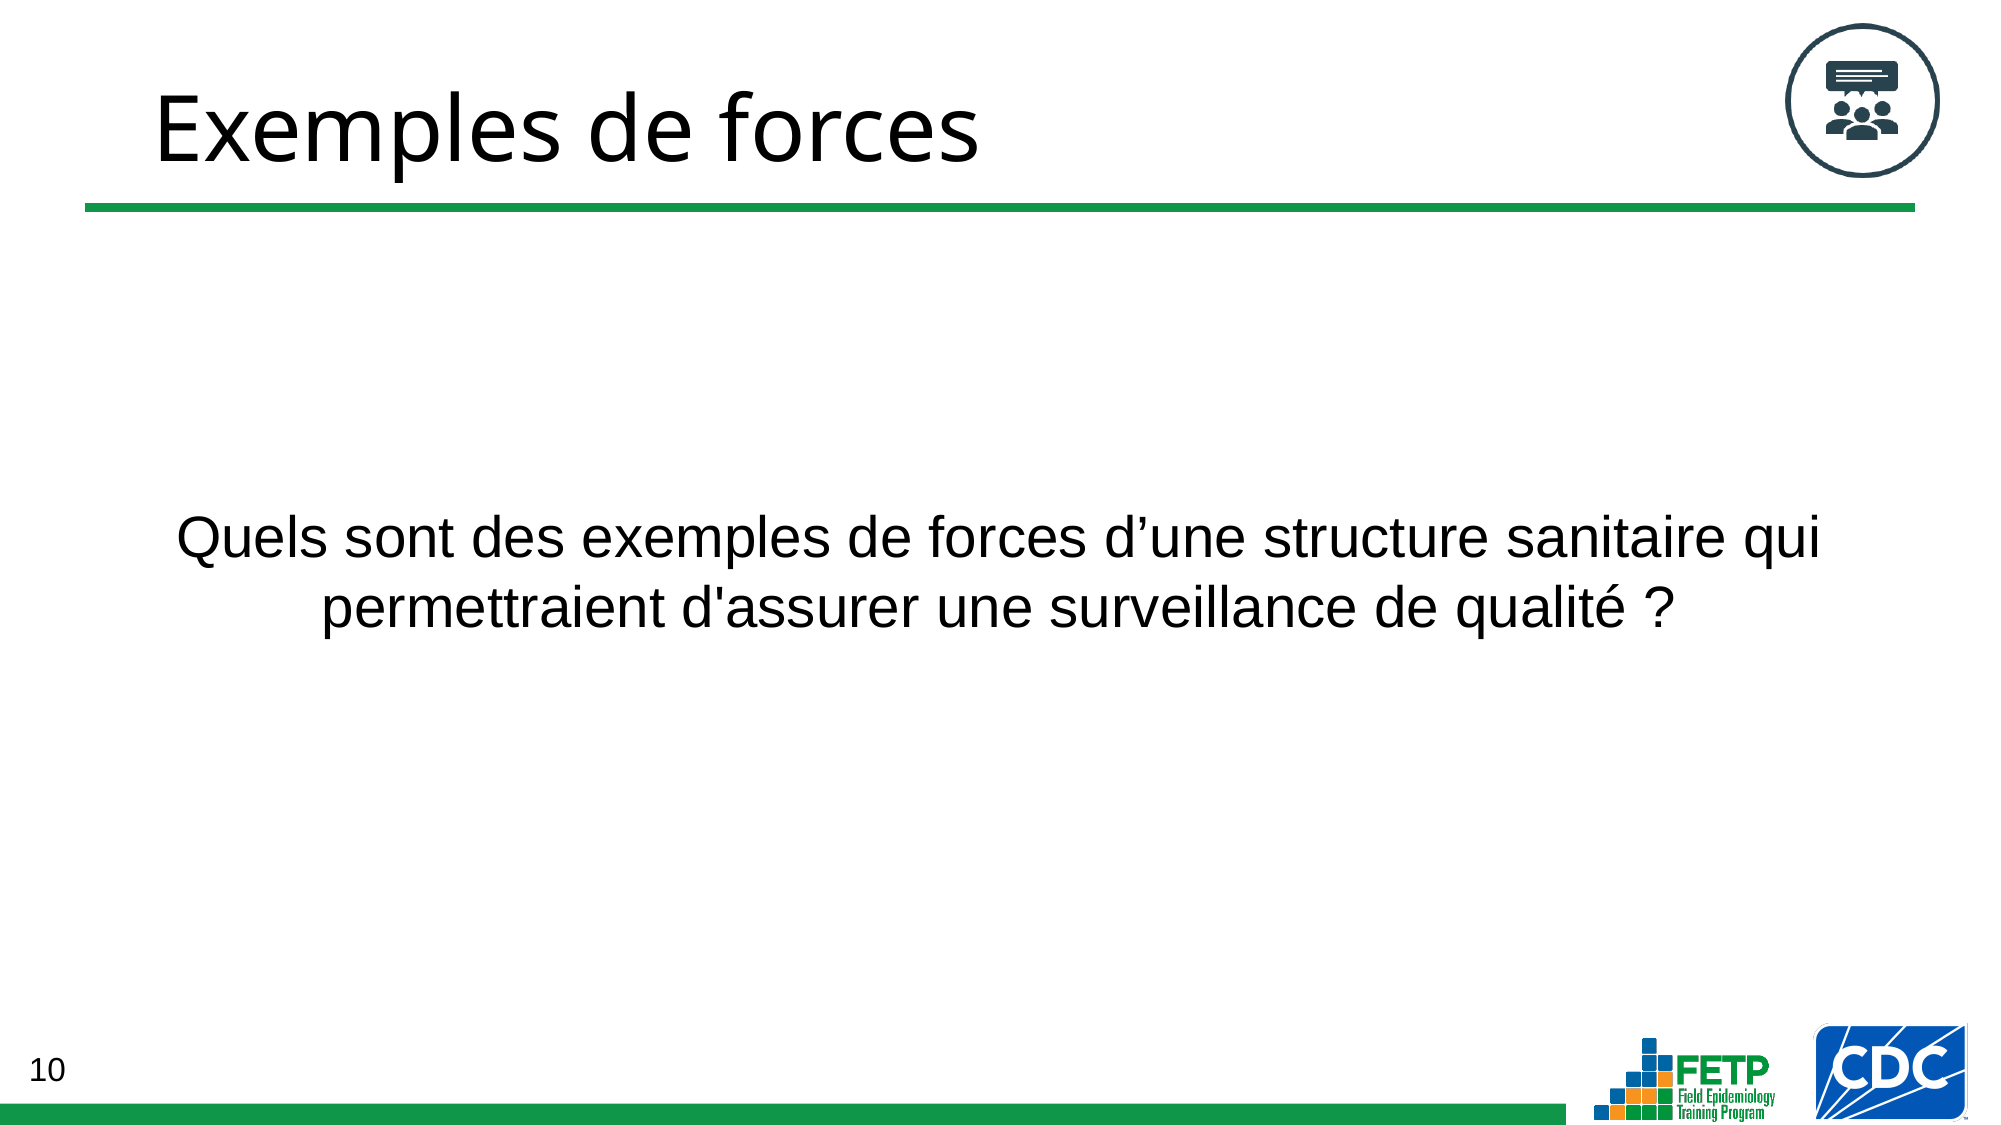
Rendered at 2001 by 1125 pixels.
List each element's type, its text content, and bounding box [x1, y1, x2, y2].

picture [1594, 1038, 1775, 1122]
title Exemples de forces [137, 75, 1738, 207]
picture [1813, 1023, 1968, 1122]
picture [1785, 23, 1940, 178]
list Quels sont des exemples de forces d’une structure sanitaire qui permettraient d'assurer une surveillance de qualité ? [137, 242, 1863, 897]
